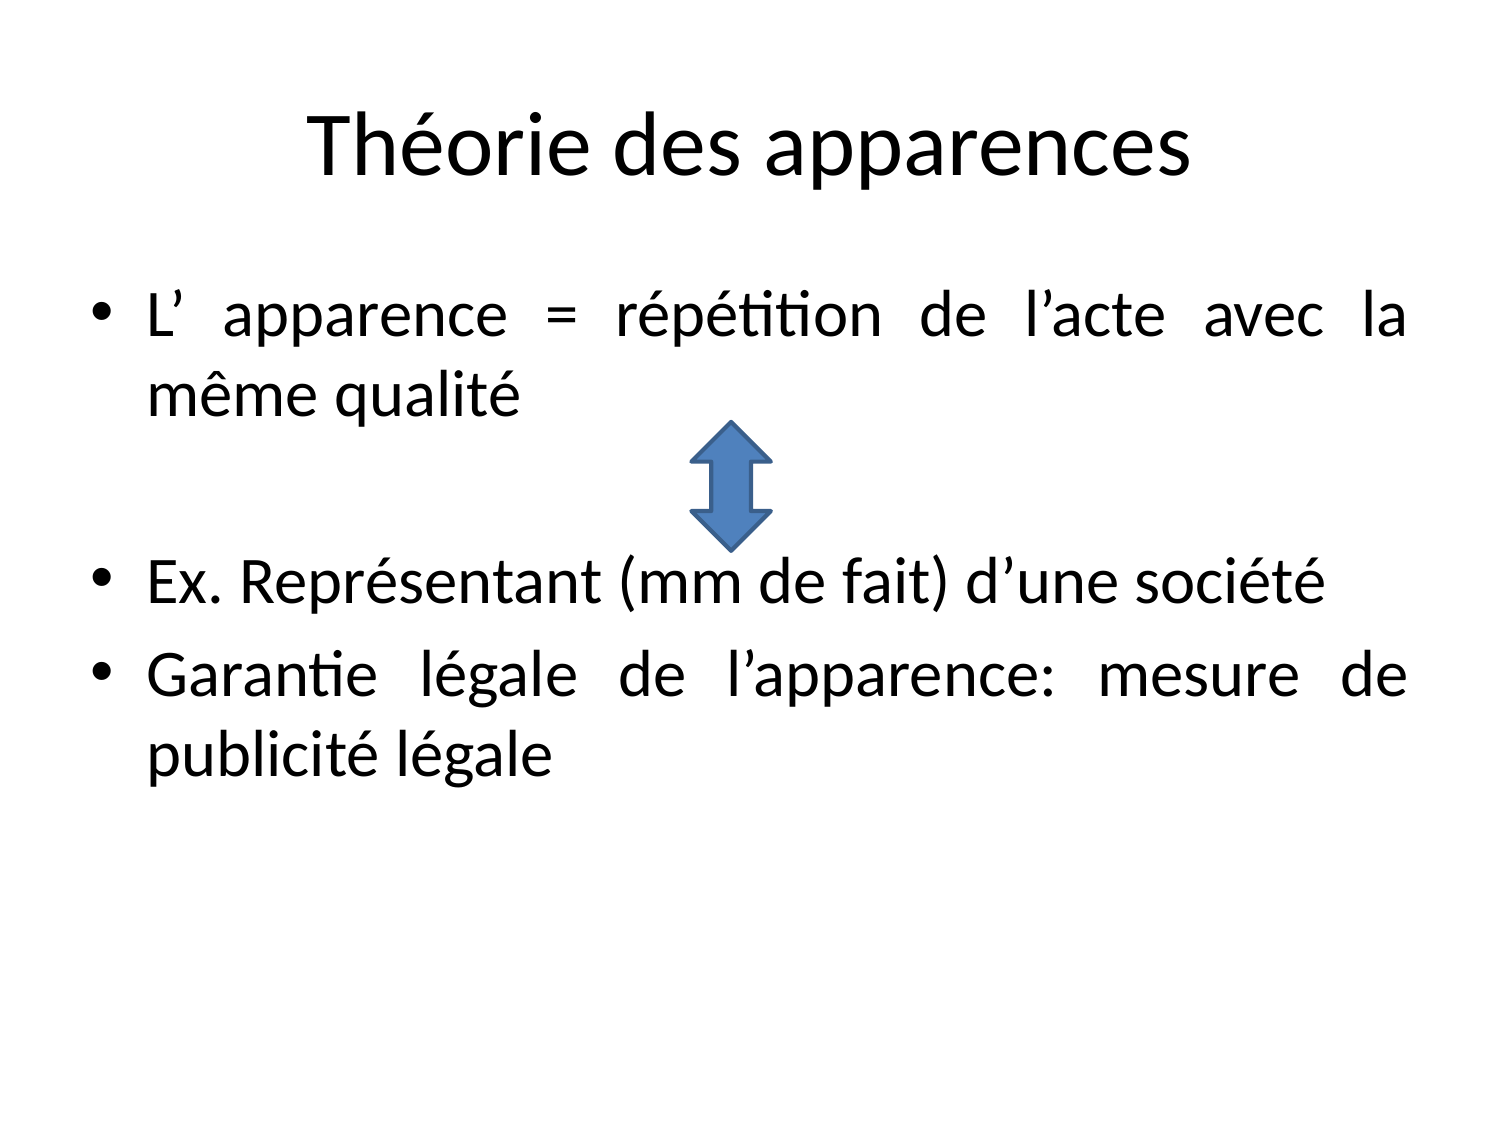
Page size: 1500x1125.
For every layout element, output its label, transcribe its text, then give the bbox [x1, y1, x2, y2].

title Théorie des apparences [75, 45, 1425, 233]
text_box [689, 419, 773, 553]
list L’ apparence = répétition de l’acte avec la même qualité Ex. Représentant (mm de fait) d’une société Garantie légale de l’apparence: mesure de publicité légale [75, 262, 1425, 1005]
